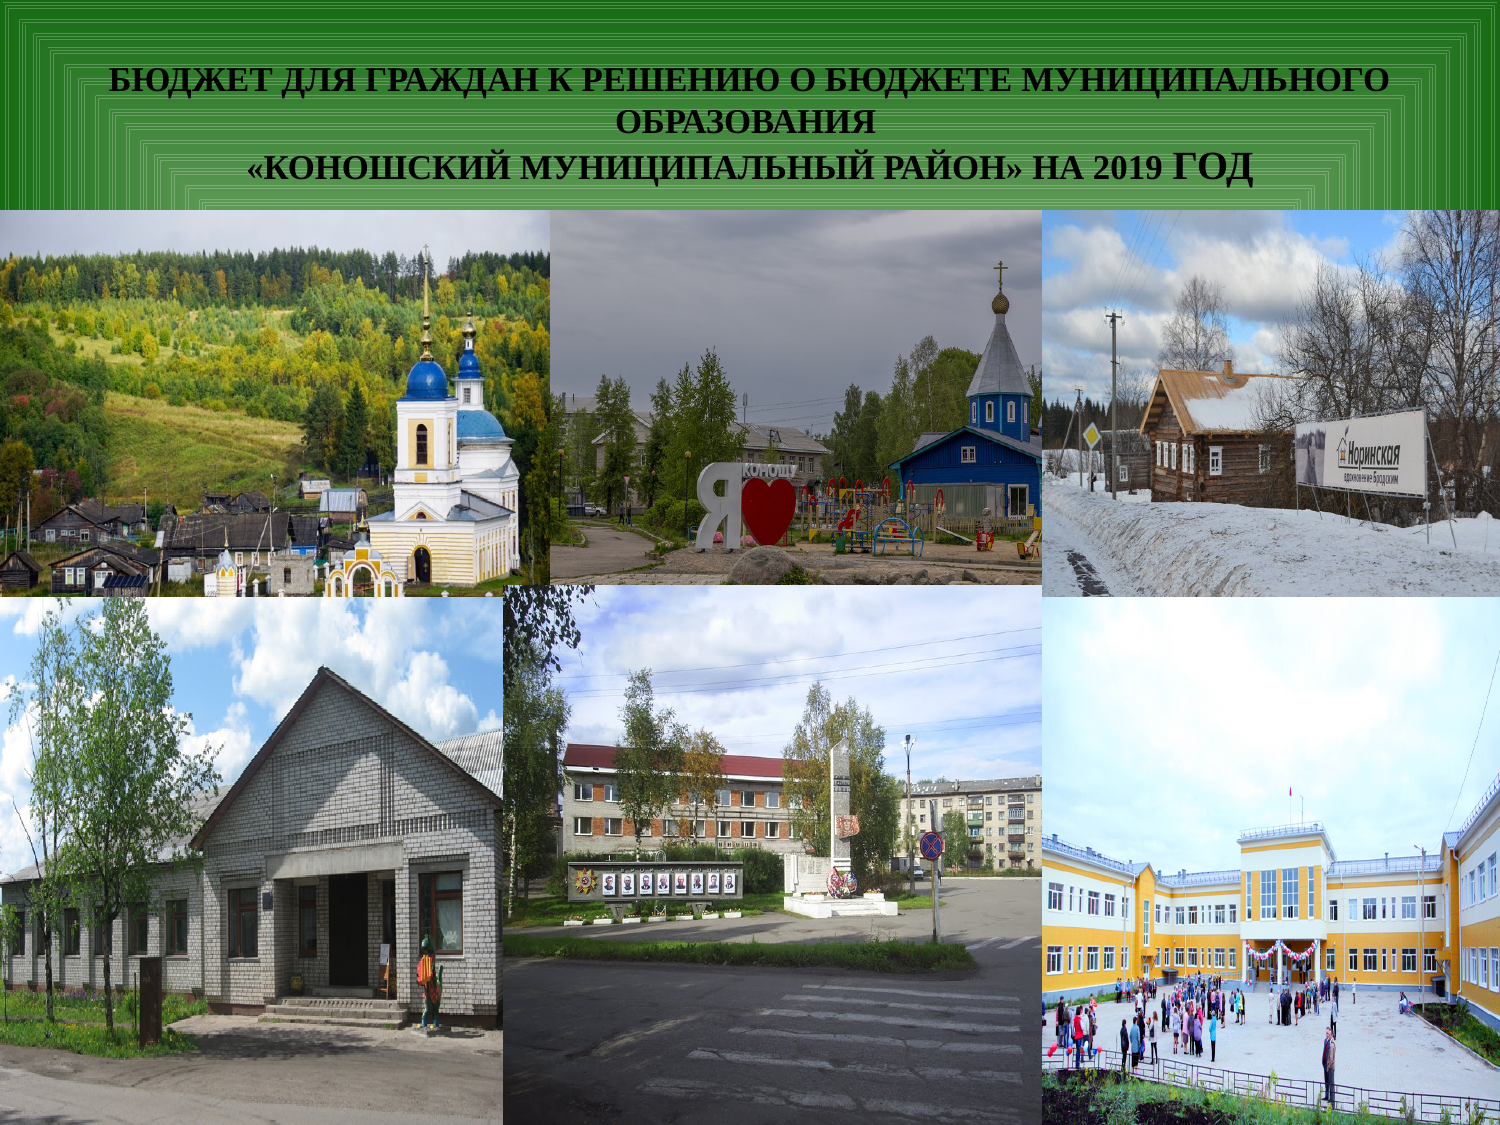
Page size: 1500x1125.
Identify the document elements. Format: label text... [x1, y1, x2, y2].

picture [0, 210, 1500, 1125]
title БЮДЖЕТ ДЛЯ ГРАЖДАН К РЕШЕНИЮ О БЮДЖЕТЕ МУНИЦИПАЛЬНОГО ОБРАЗОВАНИЯ «КОНОШСКИЙ МУНИЦИПАЛЬНЫЙ РАЙОН» НА 2019 ГОД [0, 0, 1500, 210]
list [0, 210, 549, 595]
